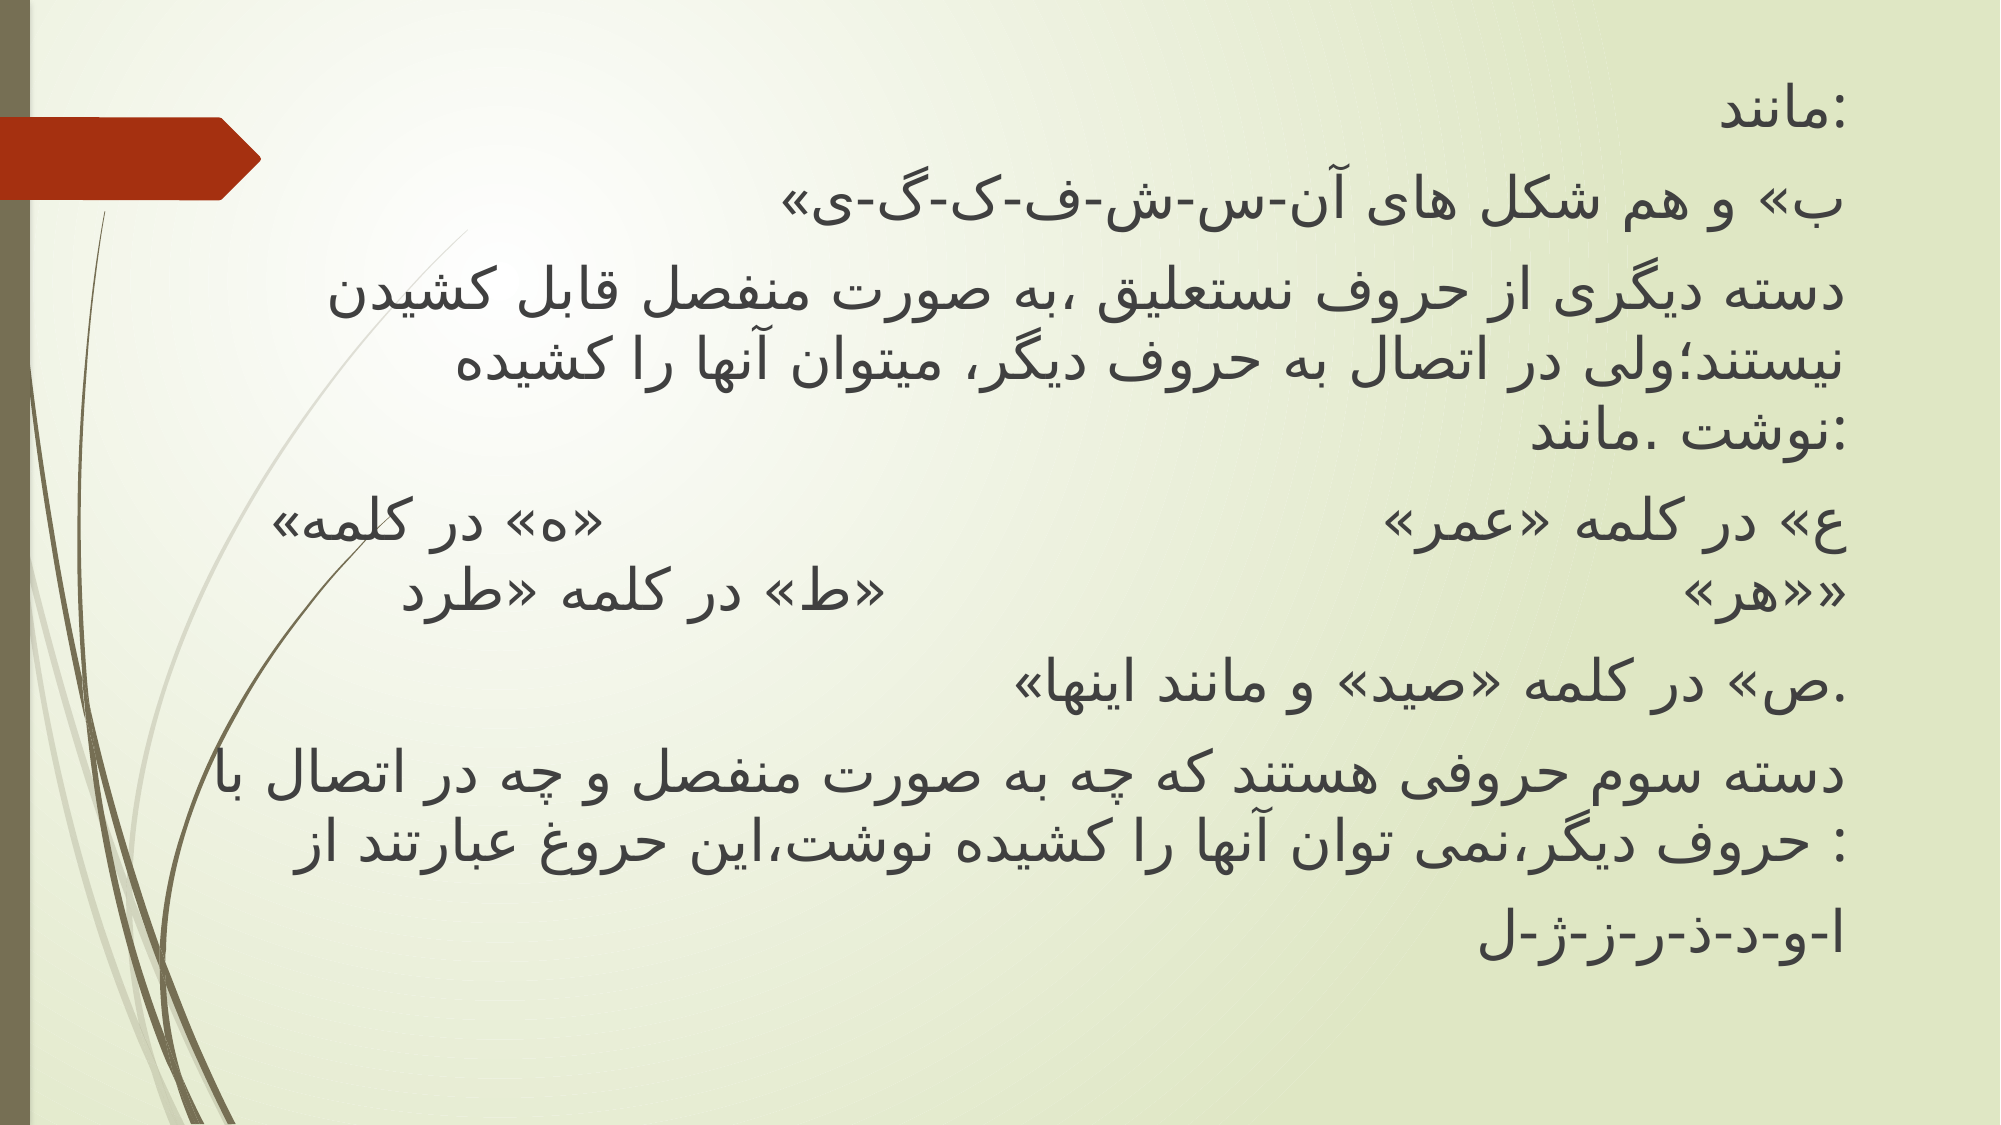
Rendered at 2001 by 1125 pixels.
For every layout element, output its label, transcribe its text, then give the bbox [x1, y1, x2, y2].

list مانند: «ب» و هم شکل های آن-س-ش-ف-ک-گ-ی دسته دیگری از حروف نستعلیق ،به صورت منفصل قابل کشیدن نیستند؛ولی در اتصال به حروف دیگر، میتوان آنها را کشیده نوشت .مانند: «ع» در کلمه «عمر» «ه» در کلمه «هر» «ط» در کلمه «طرد» «ص» در کلمه «صید» و مانند اینها. دسته سوم حروفی هستند که چه به صورت منفصل و چه در اتصال با حروف دیگر،نمی توان آنها را کشیده نوشت،این حروغ عبارتند از : ا-و-د-ذ-ر-ز-ژ-ل [137, 62, 1863, 1014]
